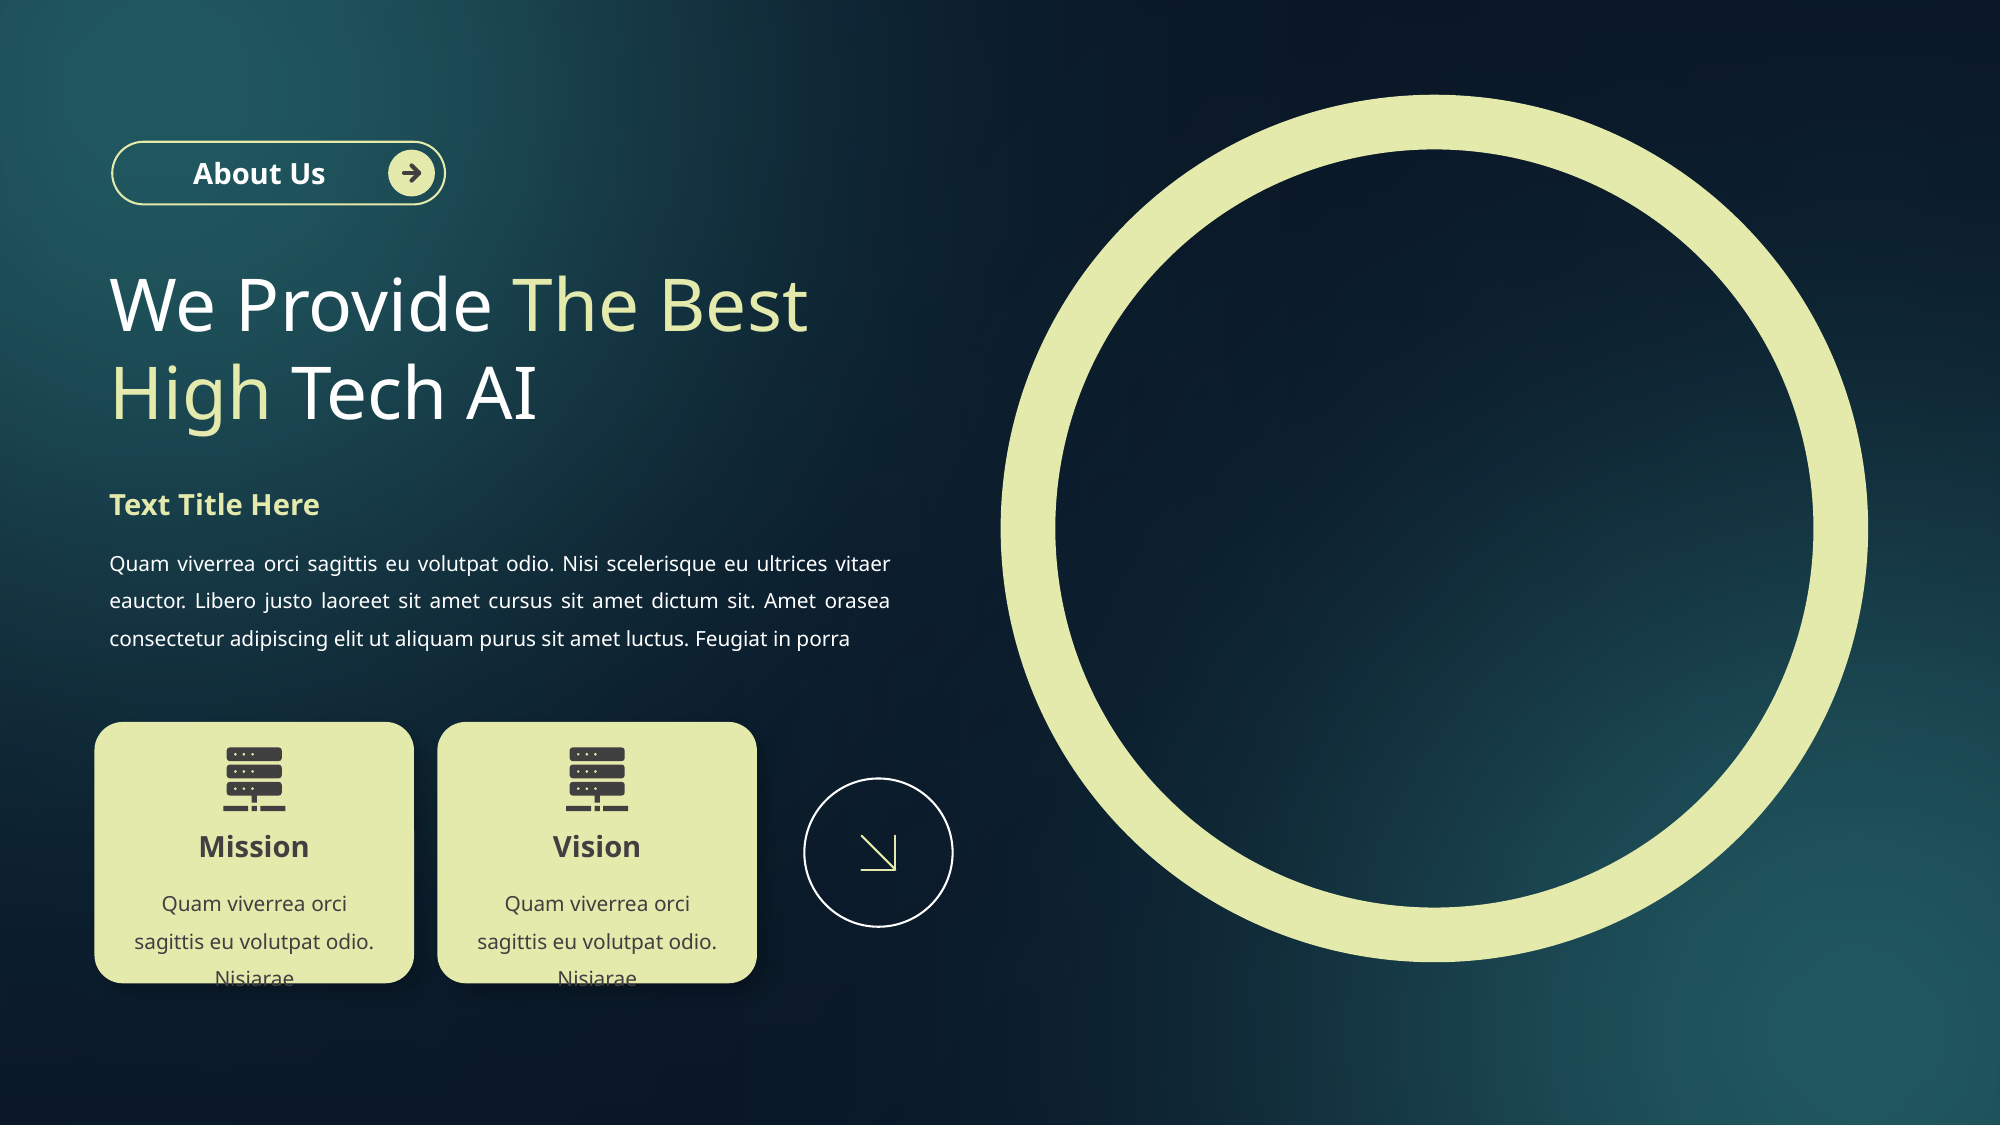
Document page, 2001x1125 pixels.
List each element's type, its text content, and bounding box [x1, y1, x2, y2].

text_box [569, 747, 625, 762]
text_box [251, 805, 257, 812]
text_box [436, 720, 759, 984]
text_box [569, 764, 625, 779]
text_box [999, 368, 1030, 689]
text_box Quam viverrea orci sagittis eu volutpat odio. Nisiarae [118, 871, 391, 999]
text_box [603, 805, 629, 812]
text_box [226, 781, 282, 803]
text_box [226, 764, 282, 779]
text_box About Us [130, 147, 389, 198]
text_box Quam viverrea orci sagittis eu volutpat odio. Nisiarae [461, 871, 734, 999]
text_box We Provide The Best High Tech AI [94, 251, 906, 442]
text_box Mission [178, 820, 331, 871]
text_box [566, 805, 592, 812]
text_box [804, 778, 953, 927]
text_box [226, 747, 282, 762]
text_box Text Title Here [94, 479, 349, 529]
text_box [111, 140, 447, 206]
text_box [223, 805, 249, 812]
text_box Quam viverrea orci sagittis eu volutpat odio. Nisi scelerisque eu ultrices vitaer eauctor. Libero justo laoreet sit amet cursus sit amet dictum sit. Amet orasea consectetur adipiscing elit ut aliquam purus sit amet luctus. Feugiat in porra [94, 530, 906, 658]
text_box [594, 805, 600, 812]
text_box [260, 805, 286, 812]
text_box [93, 720, 416, 984]
text_box [569, 781, 625, 803]
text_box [388, 149, 435, 197]
picture [0, 0, 2000, 1125]
text_box Vision [521, 820, 674, 871]
